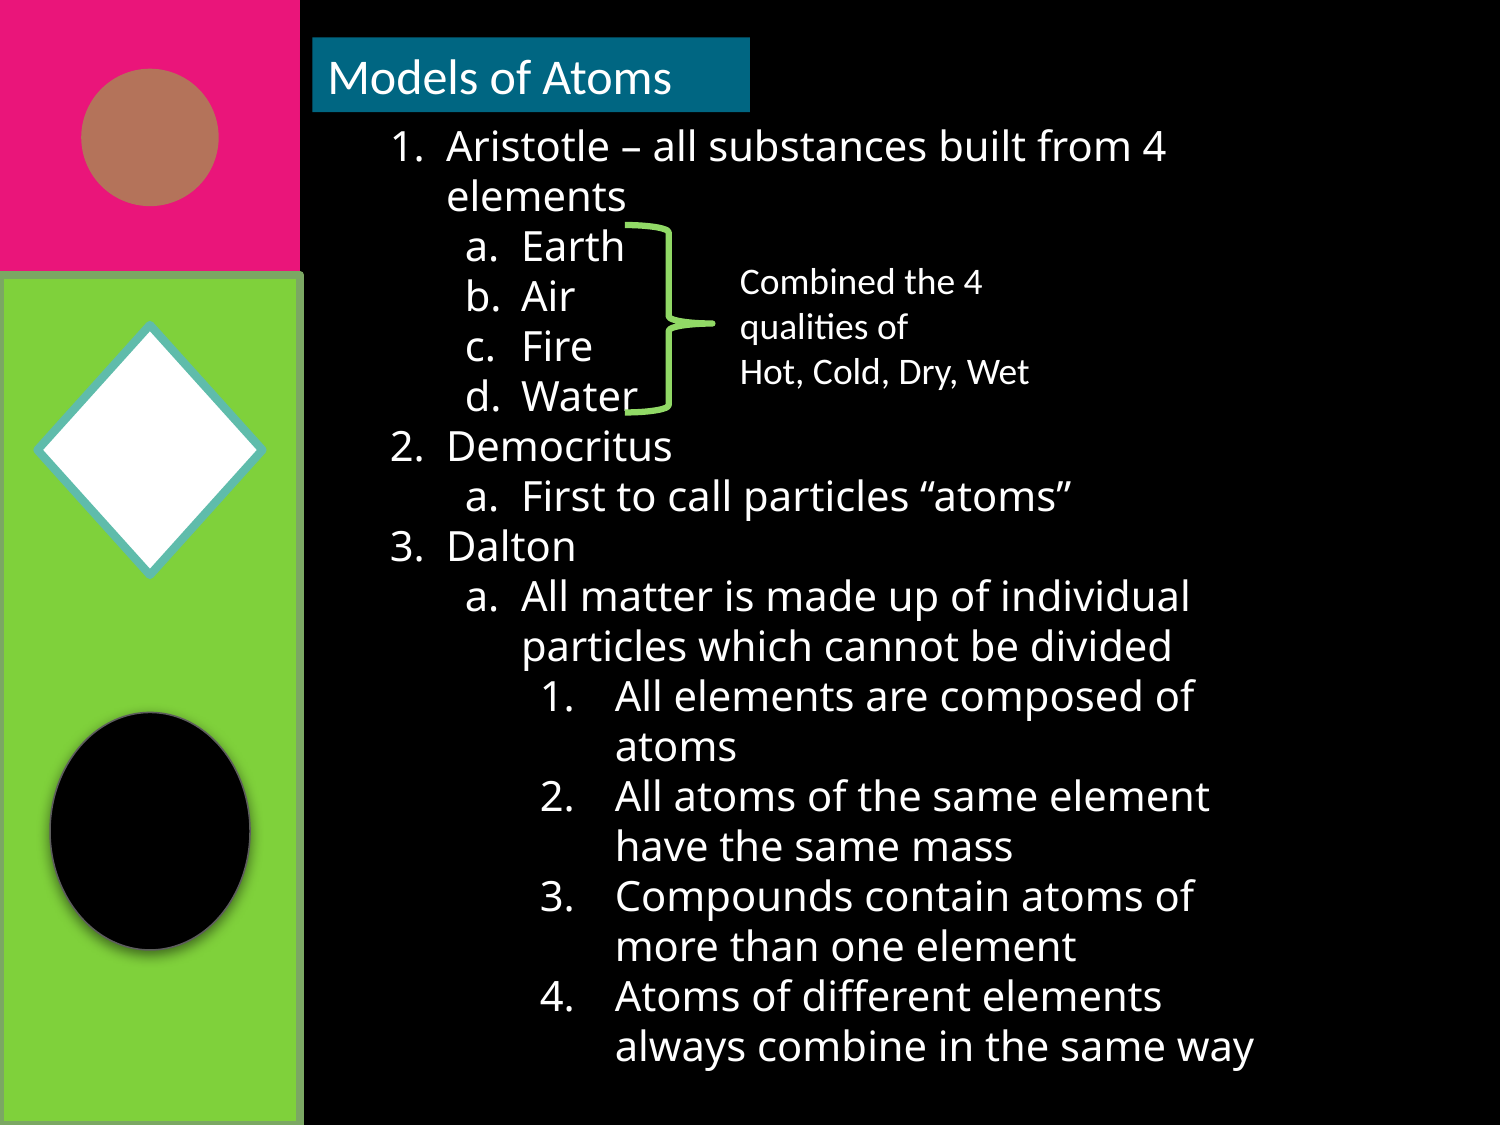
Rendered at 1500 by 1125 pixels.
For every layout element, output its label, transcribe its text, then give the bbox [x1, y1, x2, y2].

text_box [624, 224, 714, 414]
text_box [33, 320, 267, 580]
text_box Combined the 4 qualities of Hot, Cold, Dry, Wet [724, 249, 1088, 400]
text_box Models of Atoms [312, 37, 750, 113]
text_box Aristotle – all substances built from 4 elements Earth Air Fire Water Democritus First to call particles “atoms” Dalton All matter is made up of individual particles which cannot be divided All elements are composed of atoms All atoms of the same element have the same mass Compounds contain atoms of more than one element Atoms of different elements always combine in the same way [375, 112, 1313, 1125]
text_box [0, 271, 304, 1125]
text_box [49, 711, 251, 951]
